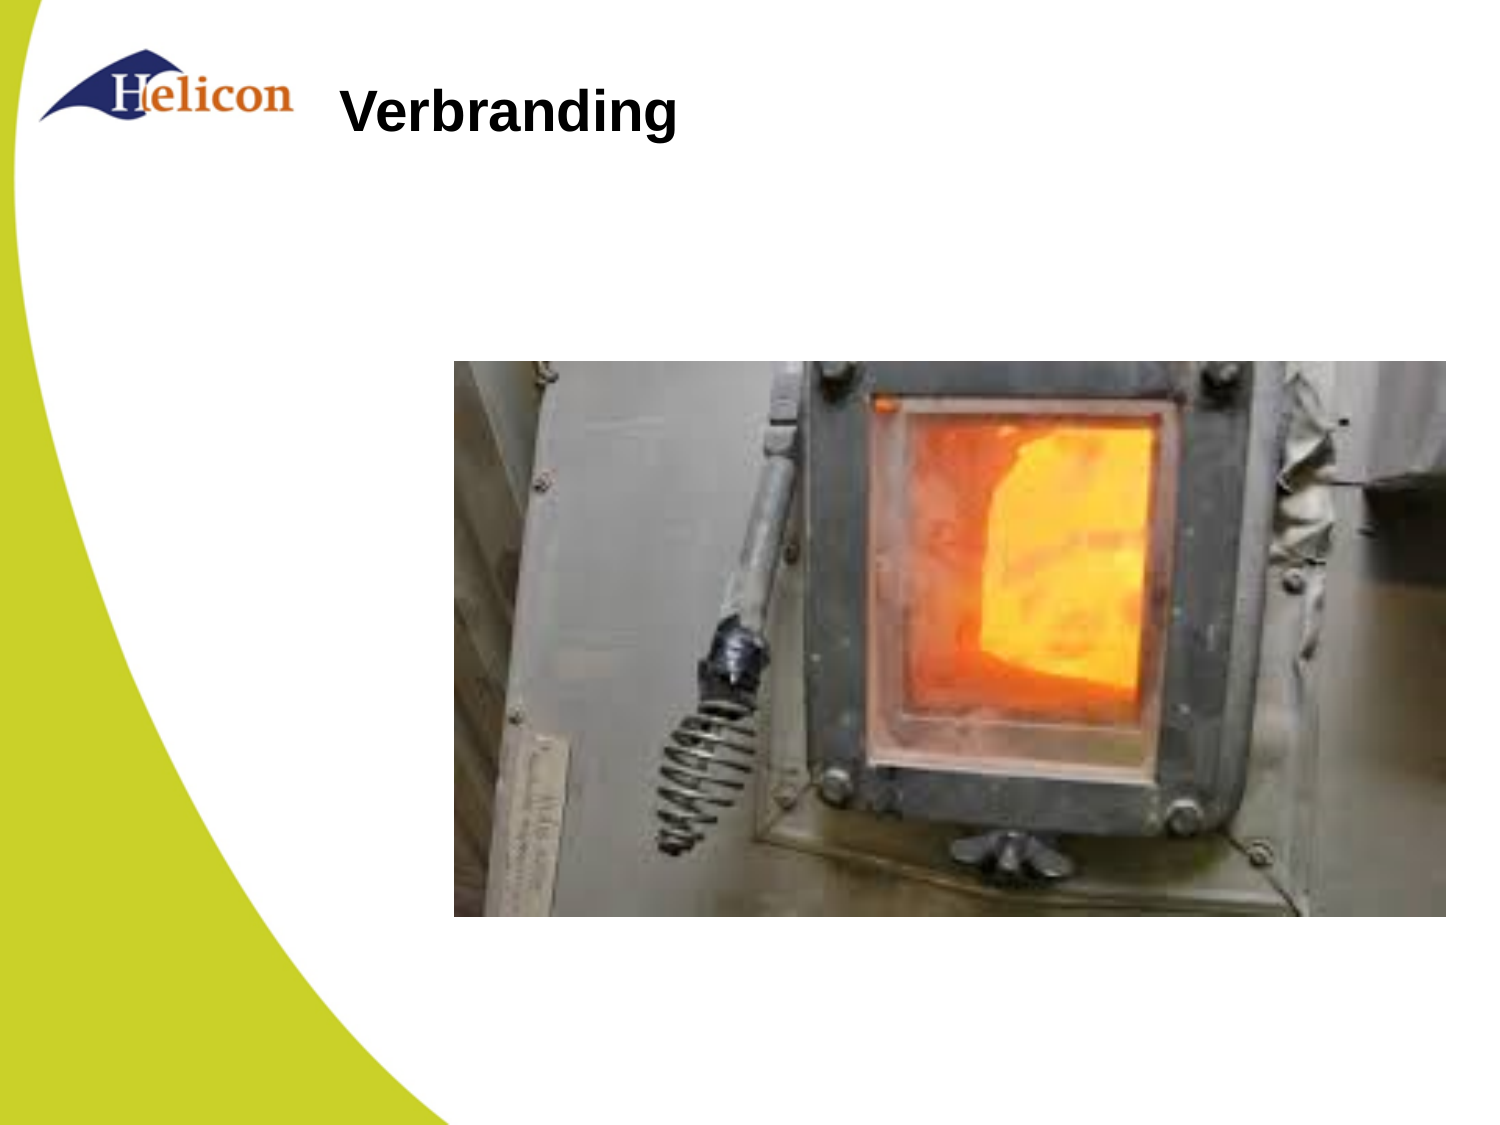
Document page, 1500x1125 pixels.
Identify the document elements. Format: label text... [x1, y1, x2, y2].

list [453, 361, 1446, 918]
title Verbranding [324, 54, 1415, 161]
picture [0, 0, 1500, 1125]
